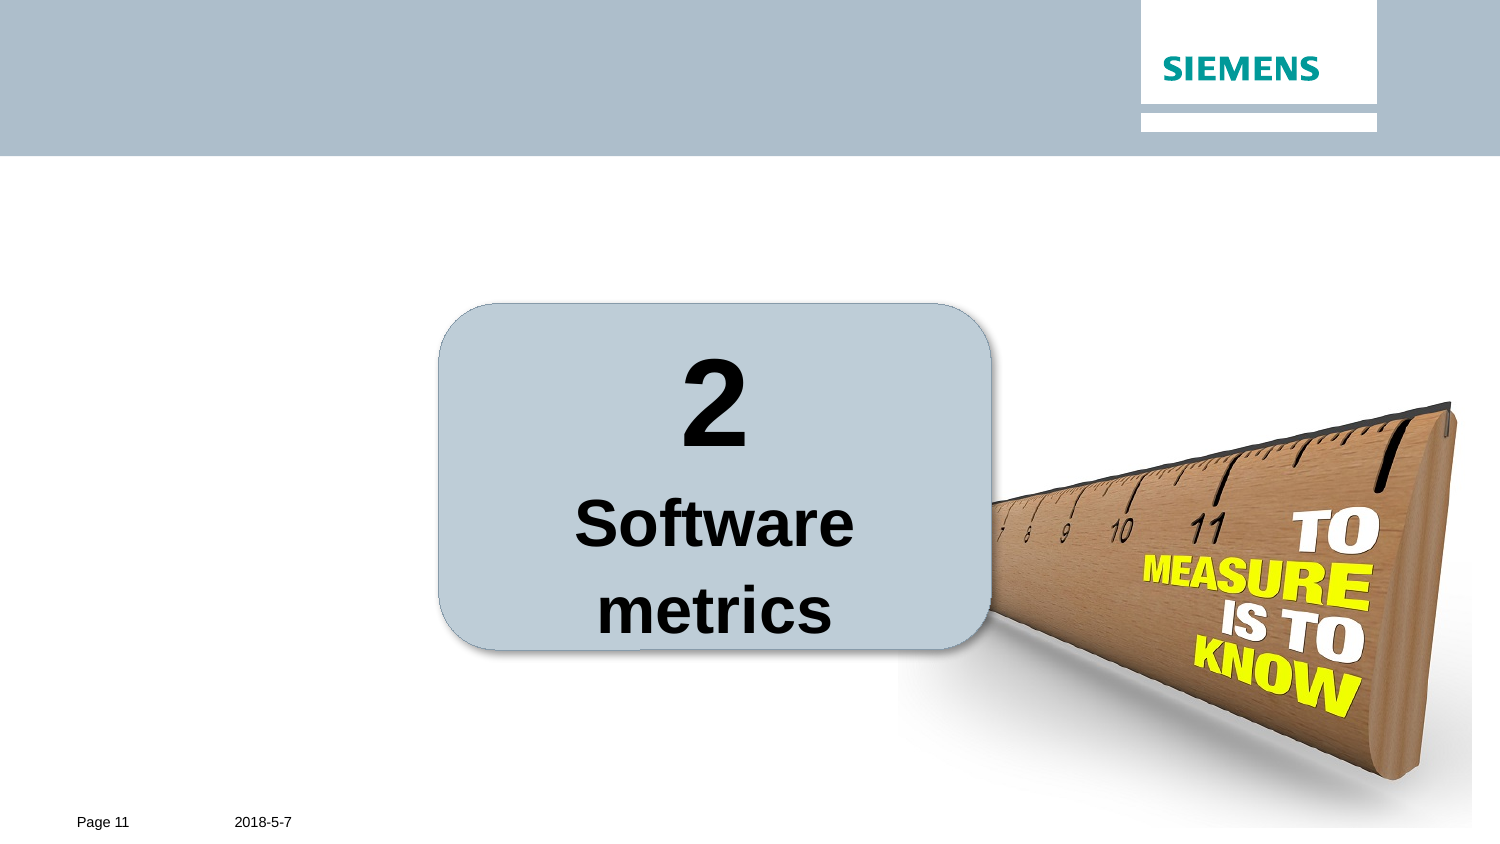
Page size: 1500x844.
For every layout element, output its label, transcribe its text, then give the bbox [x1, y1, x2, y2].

text_box 2 Software metrics [438, 303, 991, 651]
picture [898, 351, 1472, 828]
